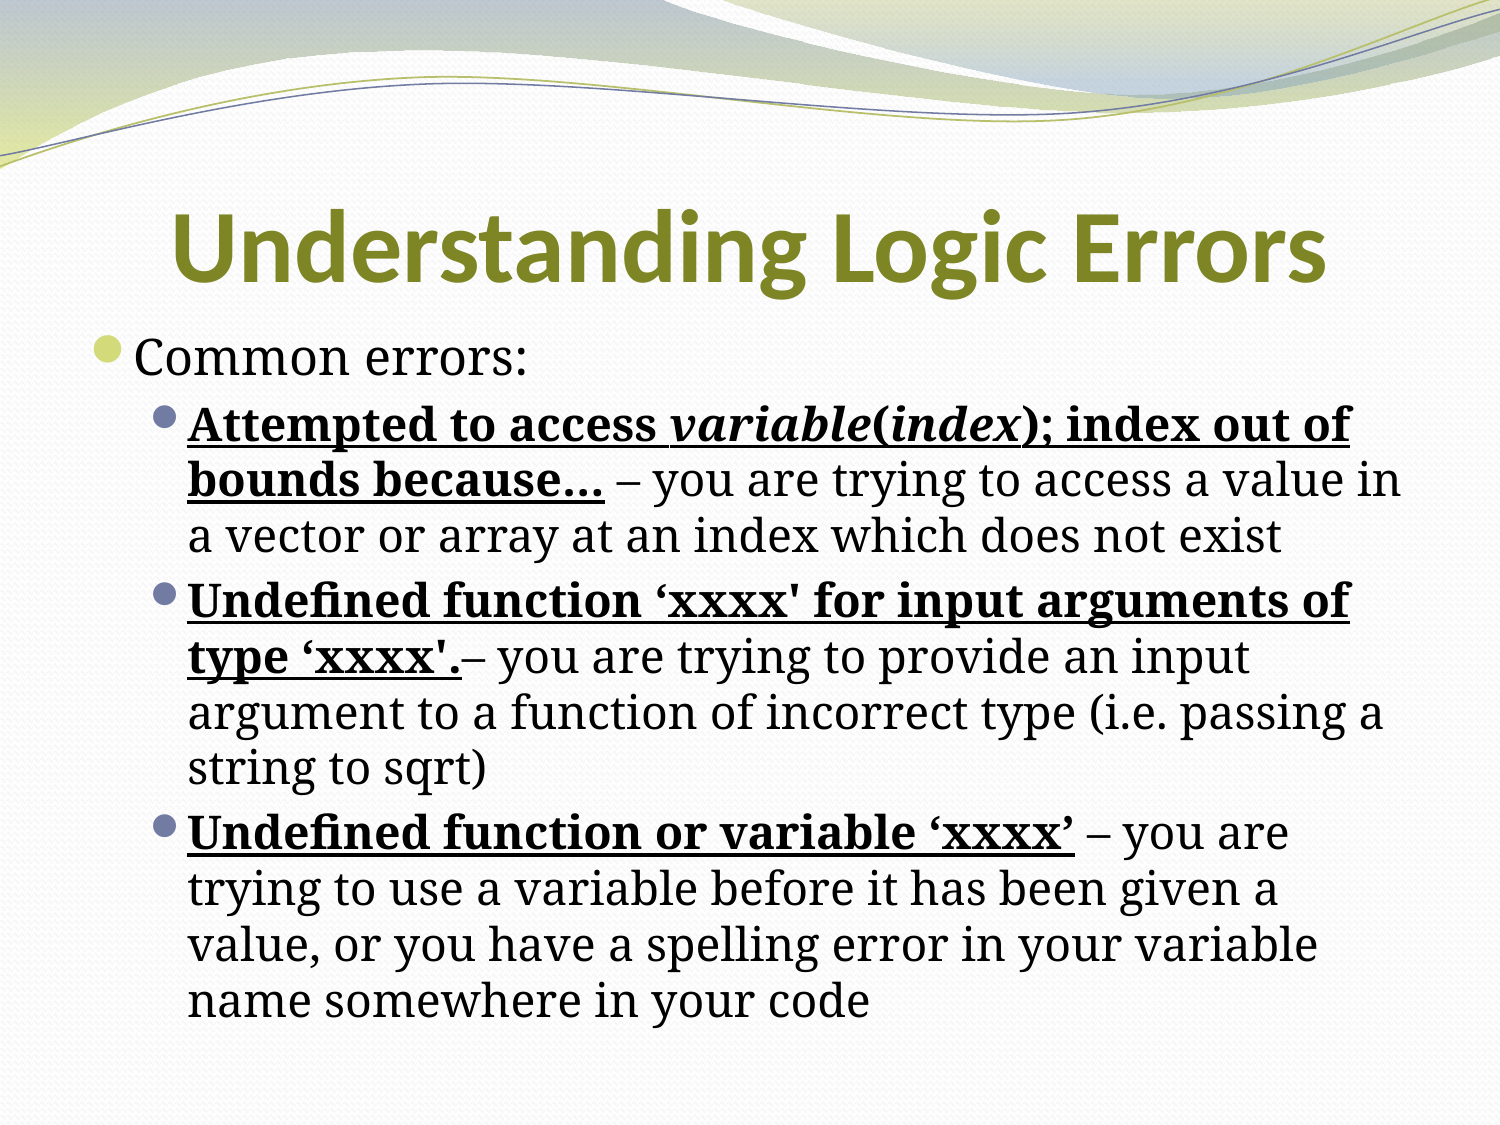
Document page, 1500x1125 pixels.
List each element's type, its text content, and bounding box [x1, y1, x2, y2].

title Understanding Logic Errors [75, 115, 1425, 303]
list Common errors: Attempted to access variable(index); index out of bounds because… – you are trying to access a value in a vector or array at an index which does not exist Undefined function ‘xxxx' for input arguments of type ‘xxxx'.– you are trying to provide an input argument to a function of incorrect type (i.e. passing a string to sqrt) Undefined function or variable ‘xxxx’ – you are trying to use a variable before it has been given a value, or you have a spelling error in your variable name somewhere in your code [75, 317, 1425, 1038]
